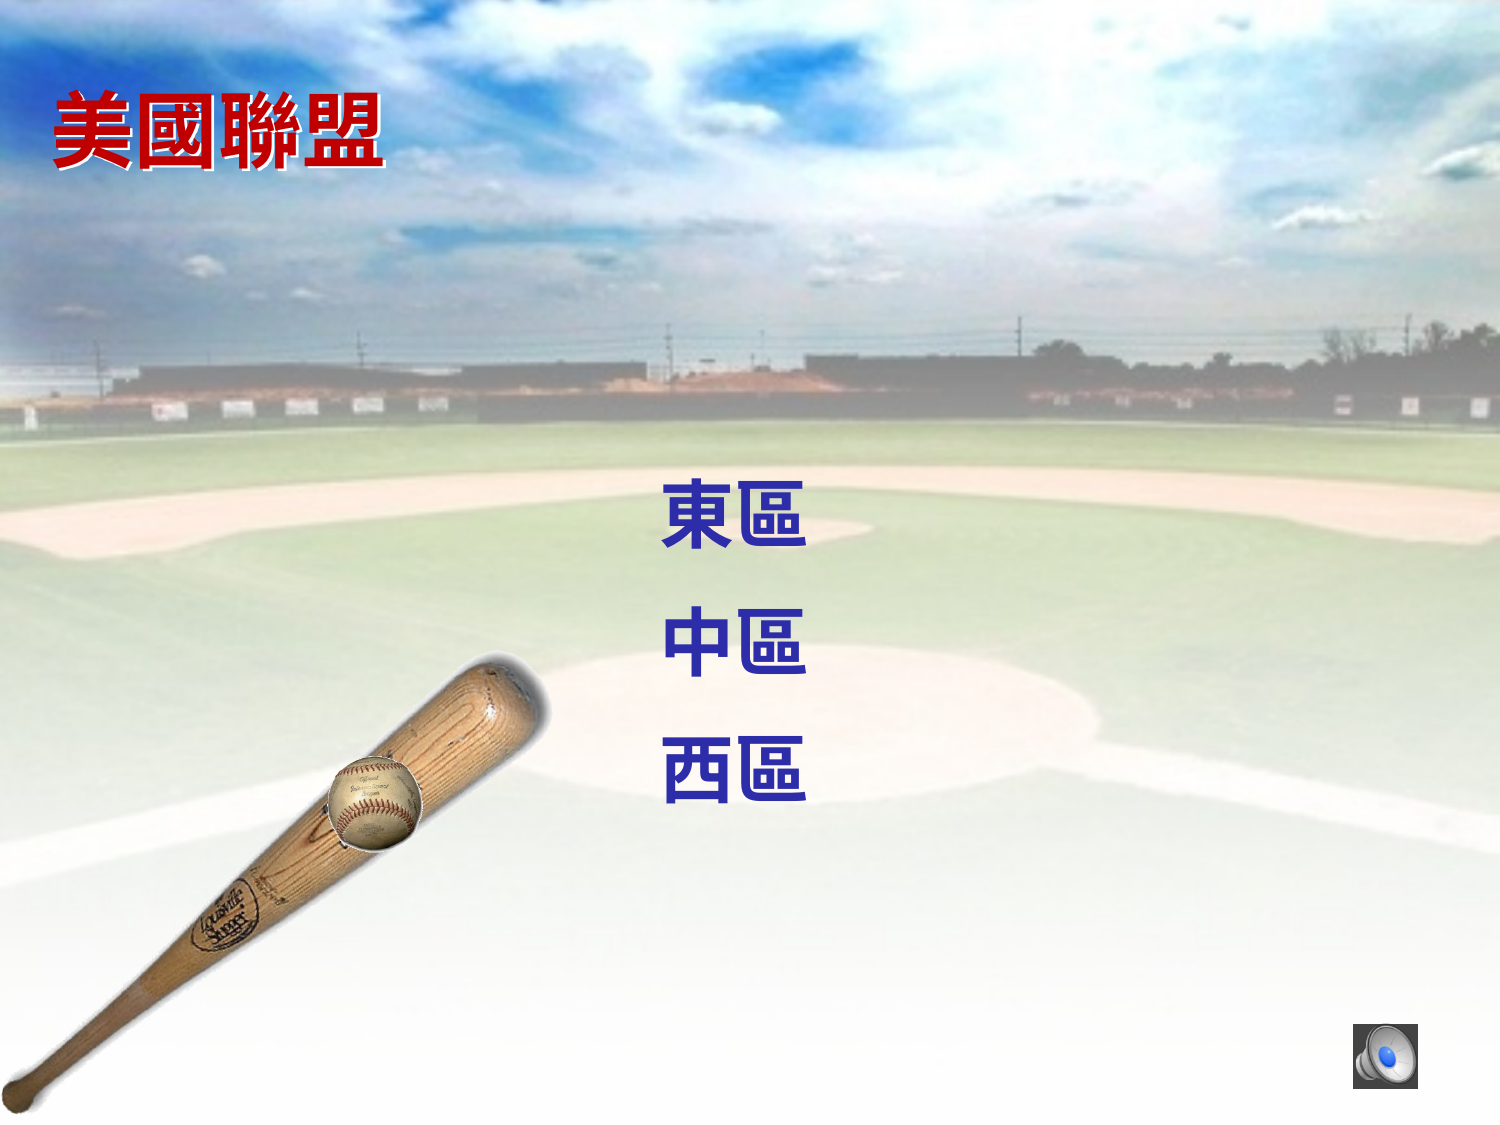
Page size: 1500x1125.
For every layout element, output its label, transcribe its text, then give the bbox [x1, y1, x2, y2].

list 東區 中區 西區 [644, 480, 1336, 821]
title 美國聯盟 [34, 70, 726, 295]
picture [0, 0, 1500, 1125]
